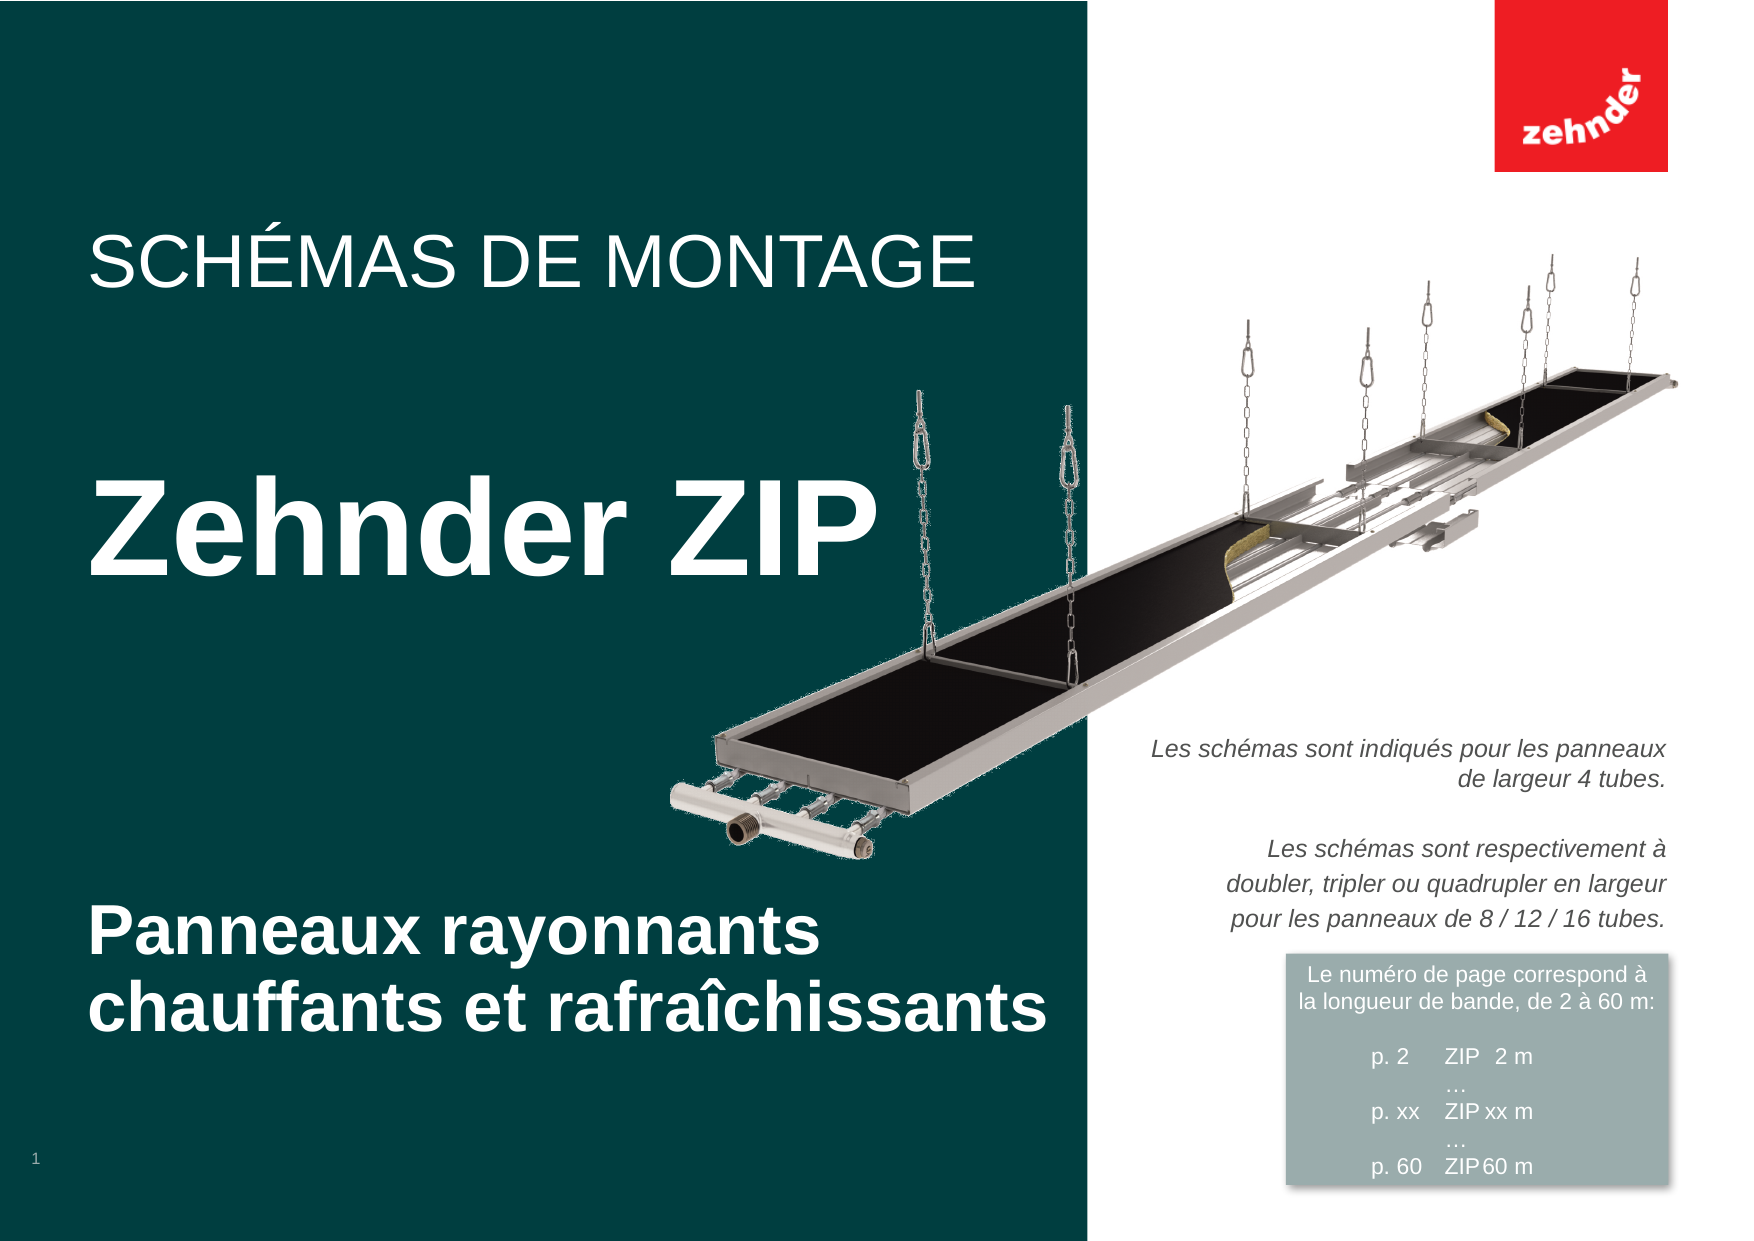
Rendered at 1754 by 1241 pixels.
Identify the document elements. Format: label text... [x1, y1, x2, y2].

picture [635, 175, 1712, 873]
list Zehnder ZIP Panneaux rayonnants chauffants et rafraîchissants [72, 449, 1124, 993]
text_box Les schémas sont indiqués pour les panneaux de largeur 4 tubes. Les schémas sont respectivement à doubler, tripler ou quadrupler en largeur pour les panneaux de 8 / 12 / 16 tubes. [1101, 873, 1689, 950]
text_box Le numéro de page correspond à la longueur de bande, de 2 à 60 m: p. 2 ZIP 2 m … p. xx ZIP xx m … p. 60 ZIP 60 m [1285, 953, 1669, 1185]
list SCHÉMAS DE MONTAGE [72, 214, 635, 336]
text_box 1 [16, 1142, 93, 1241]
